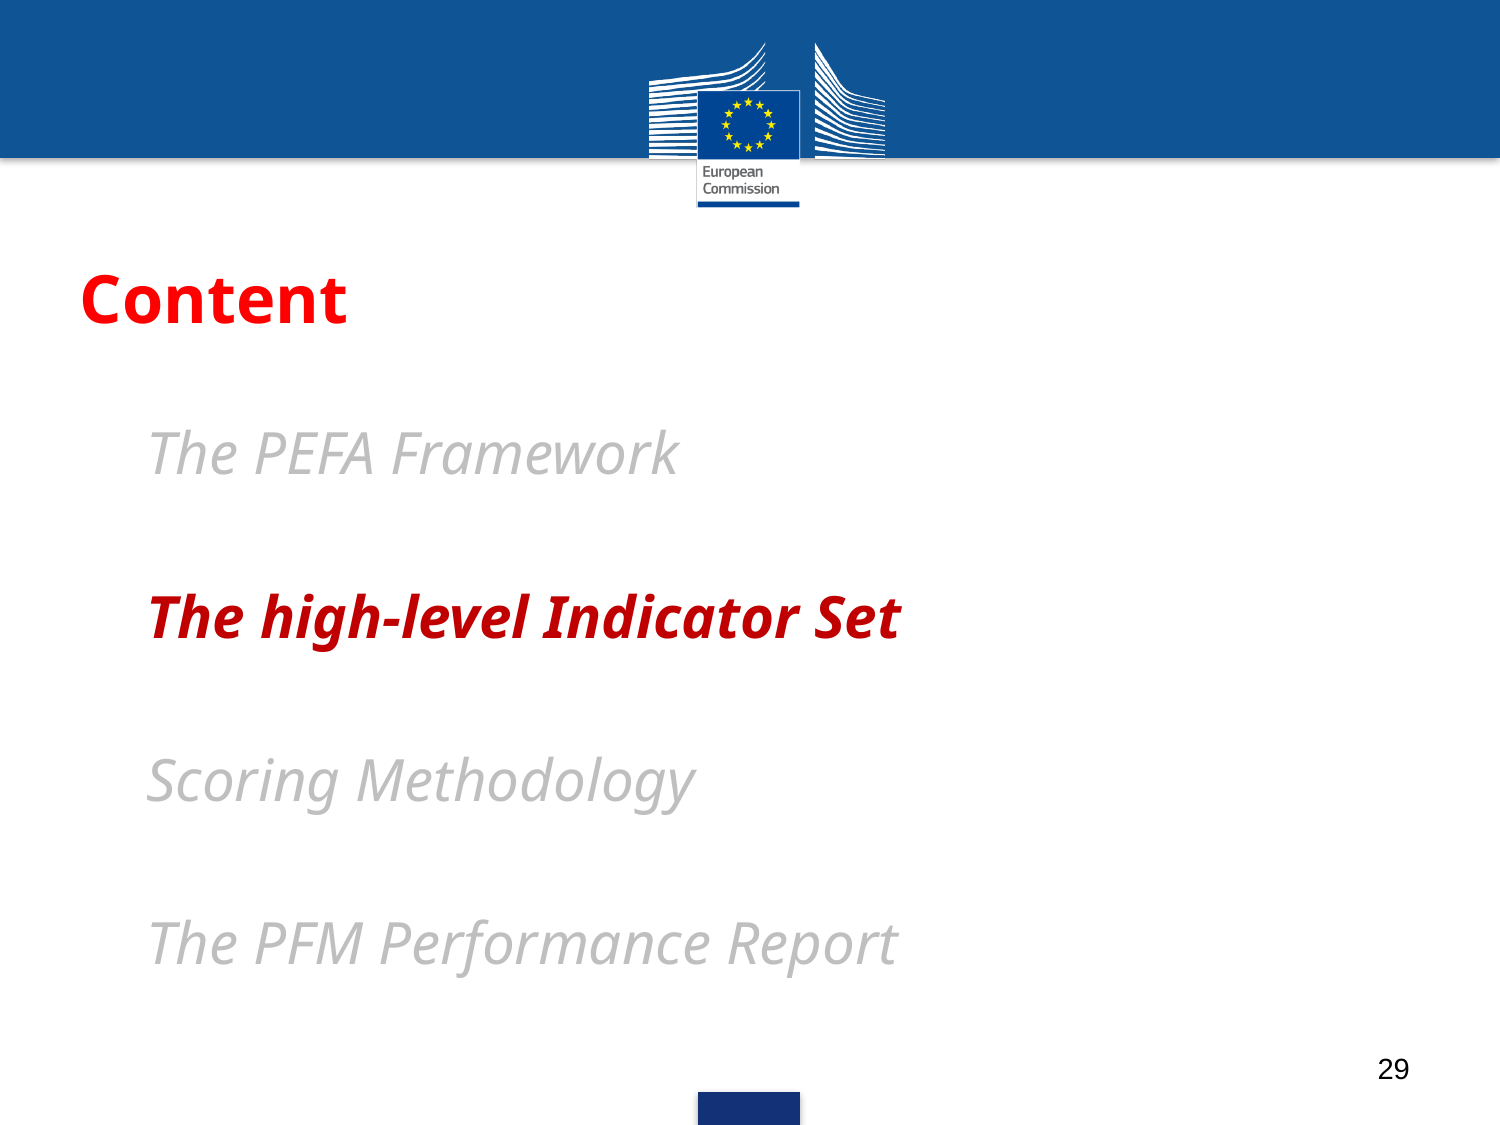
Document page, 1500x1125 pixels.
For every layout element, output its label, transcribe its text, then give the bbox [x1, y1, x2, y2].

picture [649, 42, 885, 208]
slide_number 29 [1074, 1042, 1426, 1103]
title Content [64, 219, 1415, 374]
list The PEFA Framework The high-level Indicator Set Scoring Methodology The PFM Performance Report [75, 408, 1425, 988]
